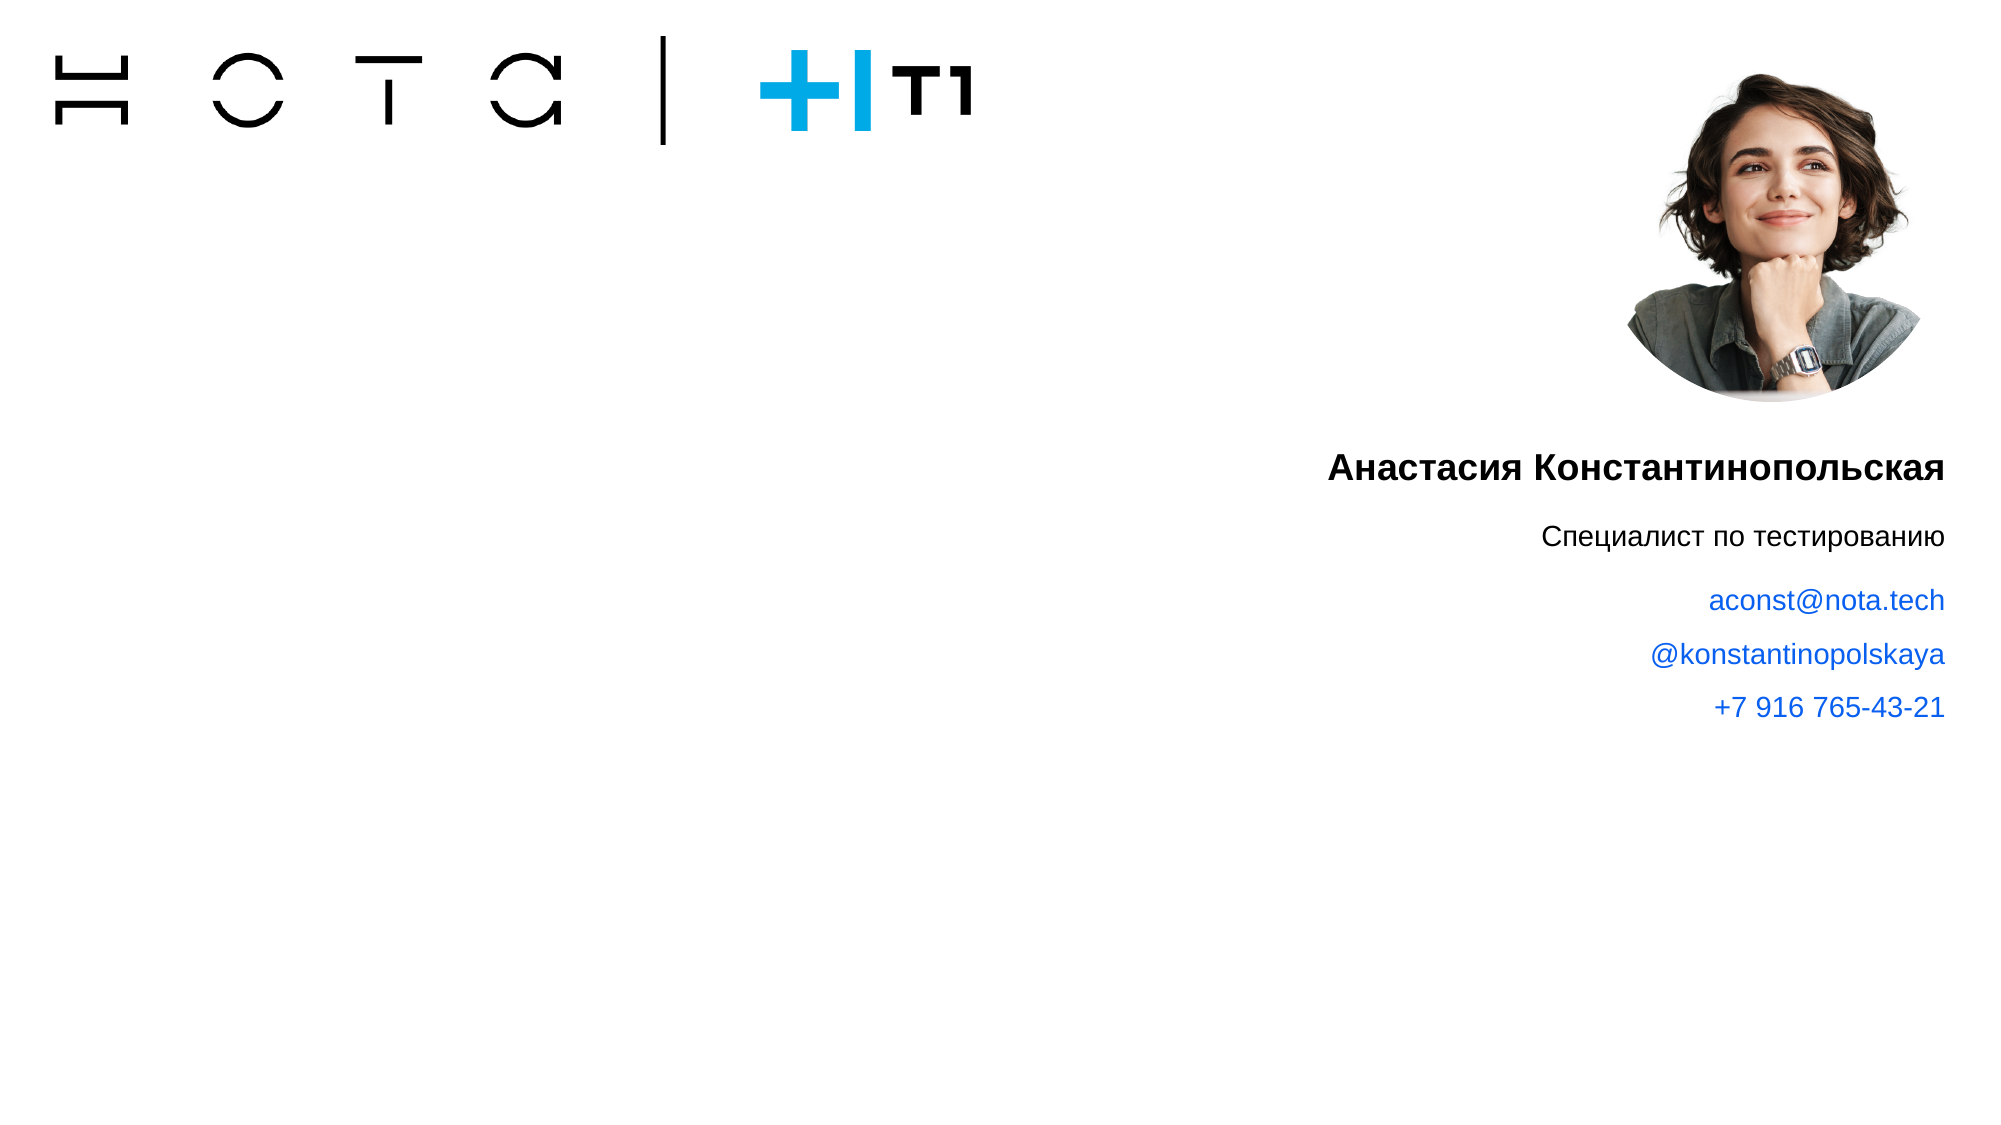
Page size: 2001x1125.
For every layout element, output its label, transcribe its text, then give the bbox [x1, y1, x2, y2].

list Анастасия Константинопольская [1029, 435, 1946, 484]
picture [55, 34, 971, 146]
list aconst@nota.tech @konstantinopolskaya +7 916 765-43-21 [1029, 575, 1946, 722]
list Специалист по тестированию [1029, 510, 1946, 549]
picture [1597, 54, 1946, 402]
